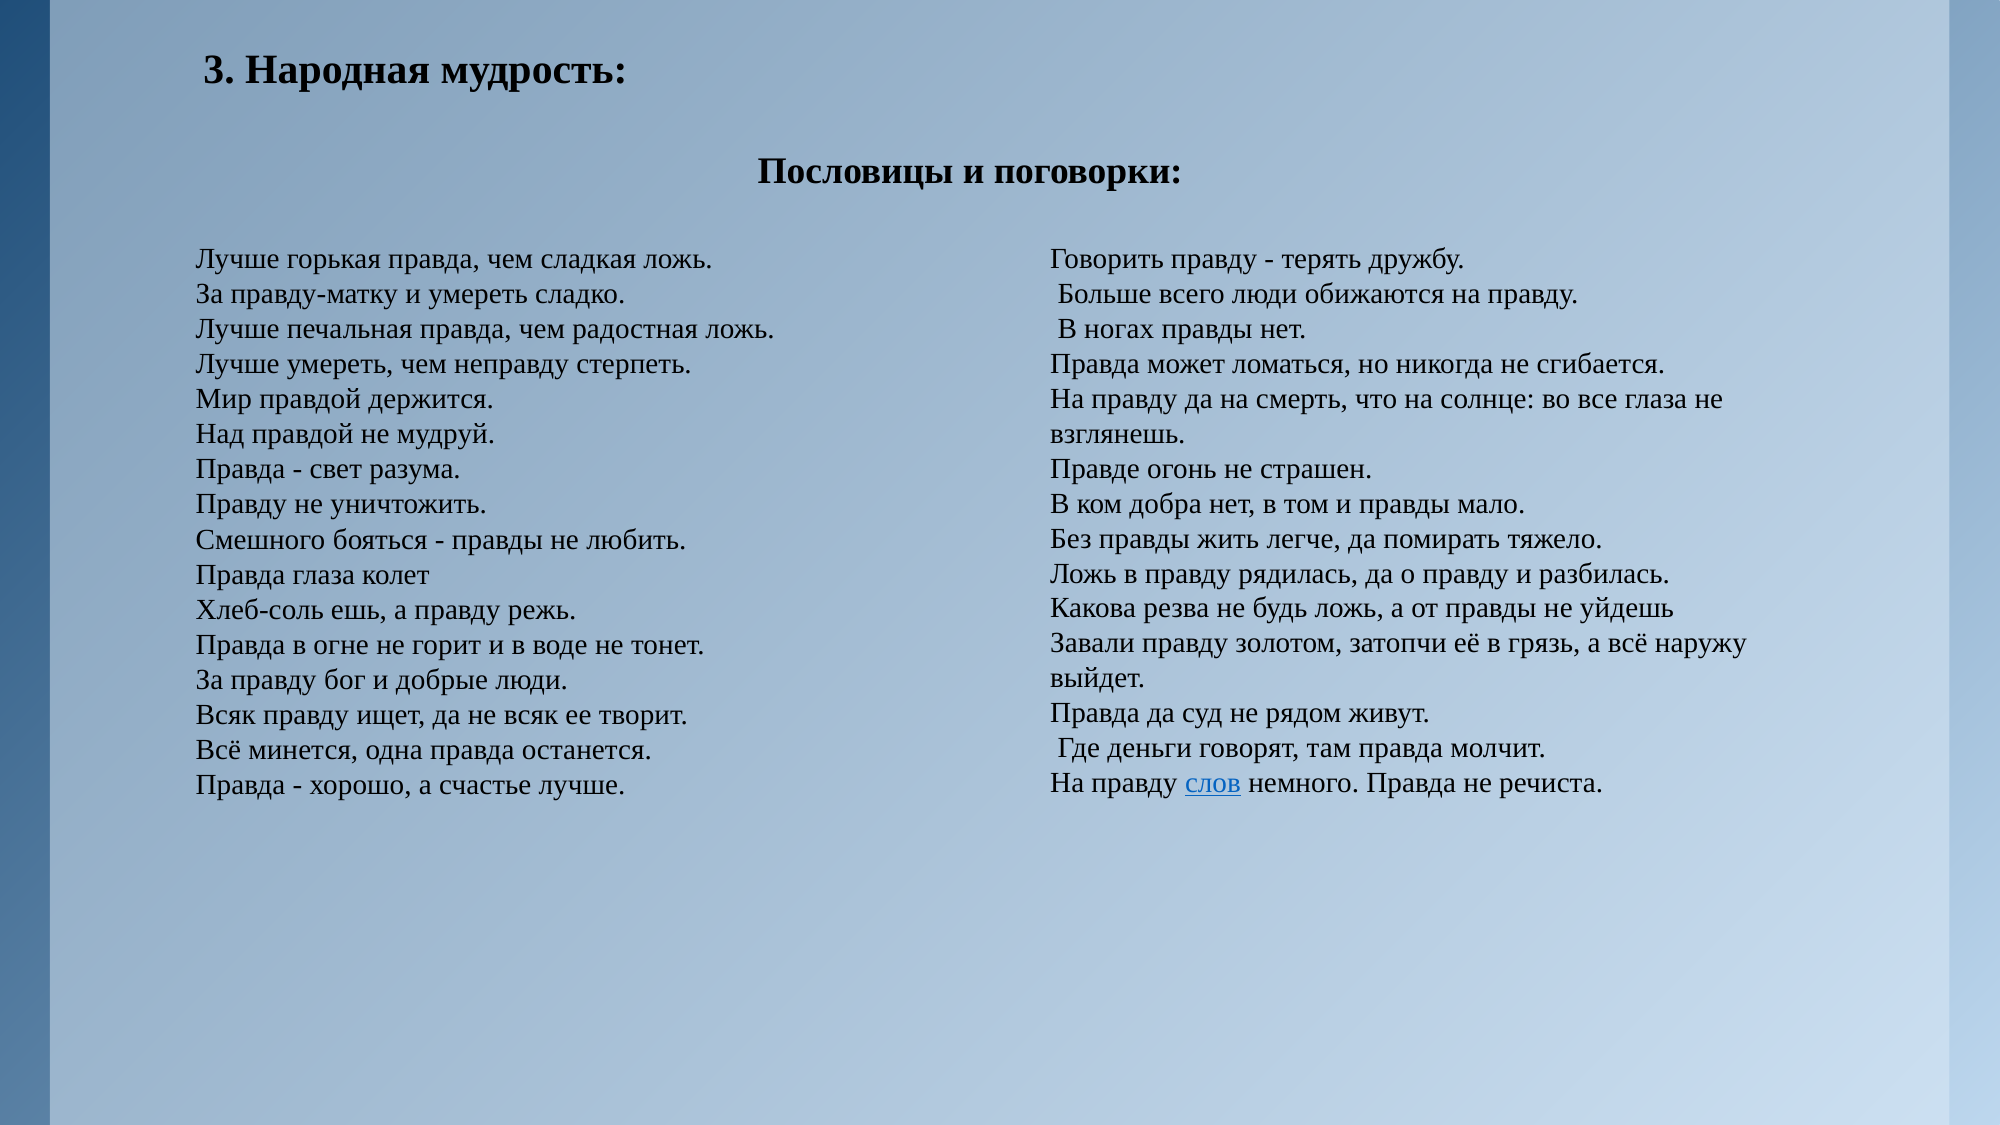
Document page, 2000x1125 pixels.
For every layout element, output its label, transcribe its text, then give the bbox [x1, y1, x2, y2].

list Пословицы и поговорки: [137, 160, 1803, 245]
title 3. Народная мудрость: [183, 12, 1850, 102]
list Говорить правду - терять дружбу. Больше всего люди обижаются на правду. В ногах правды нет. Правда может ломаться, но никогда не сгибается. На правду да на смерть, что на солнце: во все глаза не взглянешь. Правде огонь не страшен. В ком добра нет, в том и правды мало. Без правды жить легче, да помирать тяжело. Ложь в правду рядилась, да о правду и разбилась. Какова резва не будь ложь, а от правды не уйдешь Завали правду золотом, затопчи её в грязь, а всё наружу выйдет. Правда да суд не рядом живут. Где деньги говорят, там правда молчит. На правду слов немного. Правда не речиста. [1030, 229, 1851, 886]
list Лучше горькая правда, чем сладкая ложь. За правду-матку и умереть сладко. Лучше печальная правда, чем радостная ложь. Лучше умереть, чем неправду стерпеть. Мир правдой держится. Над правдой не мудруй. Правда - свет разума. Правду не уничтожить. Смешного бояться - правды не любить. Правда глаза колет Хлеб-соль ешь, а правду режь. Правда в огне не горит и в воде не тонет. За правду бог и добрые люди. Всяк правду ищет, да не всяк ее творит. Всё минется, одна правда останется. Правда - хорошо, а счастье лучше. [175, 229, 993, 1010]
